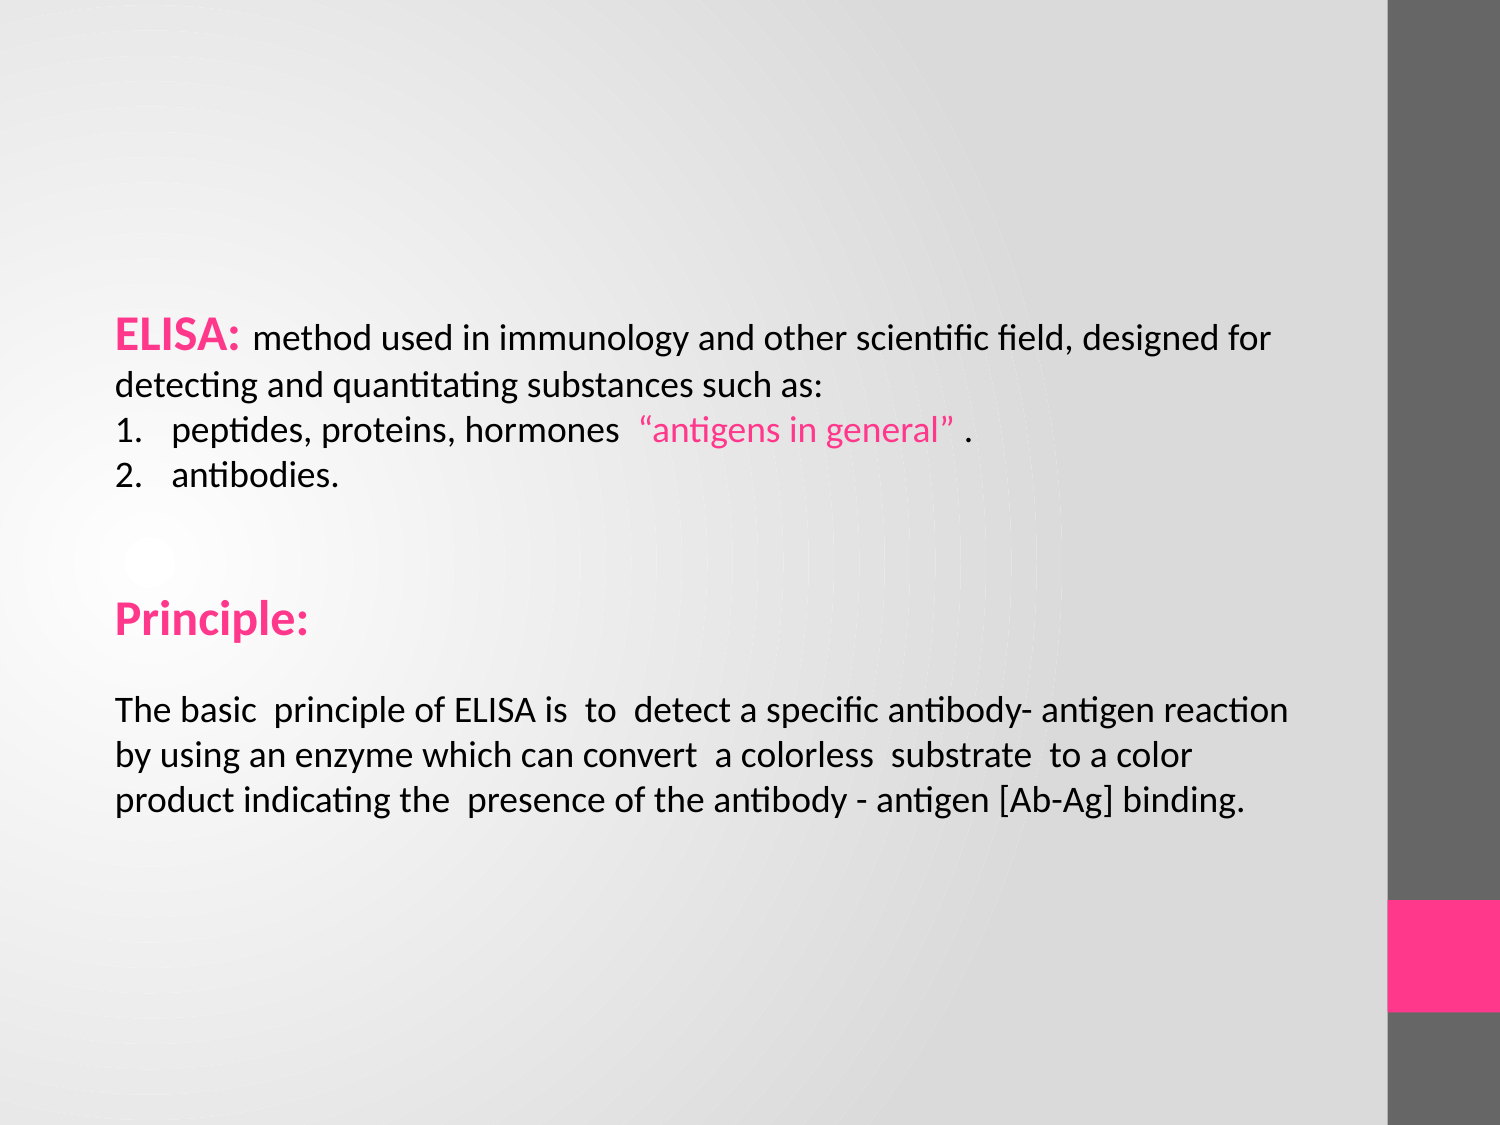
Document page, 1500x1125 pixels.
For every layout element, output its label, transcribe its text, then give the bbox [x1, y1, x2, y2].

text_box ELISA: method used in immunology and other scientific field, designed for detecting and quantitating substances such as: peptides, proteins, hormones “antigens in general” . antibodies. Principle: The basic principle of ELISA is to detect a specific antibody- antigen reaction by using an enzyme which can convert a colorless substrate to a color product indicating the presence of the antibody - antigen [Ab-Ag] binding. [100, 292, 1329, 828]
